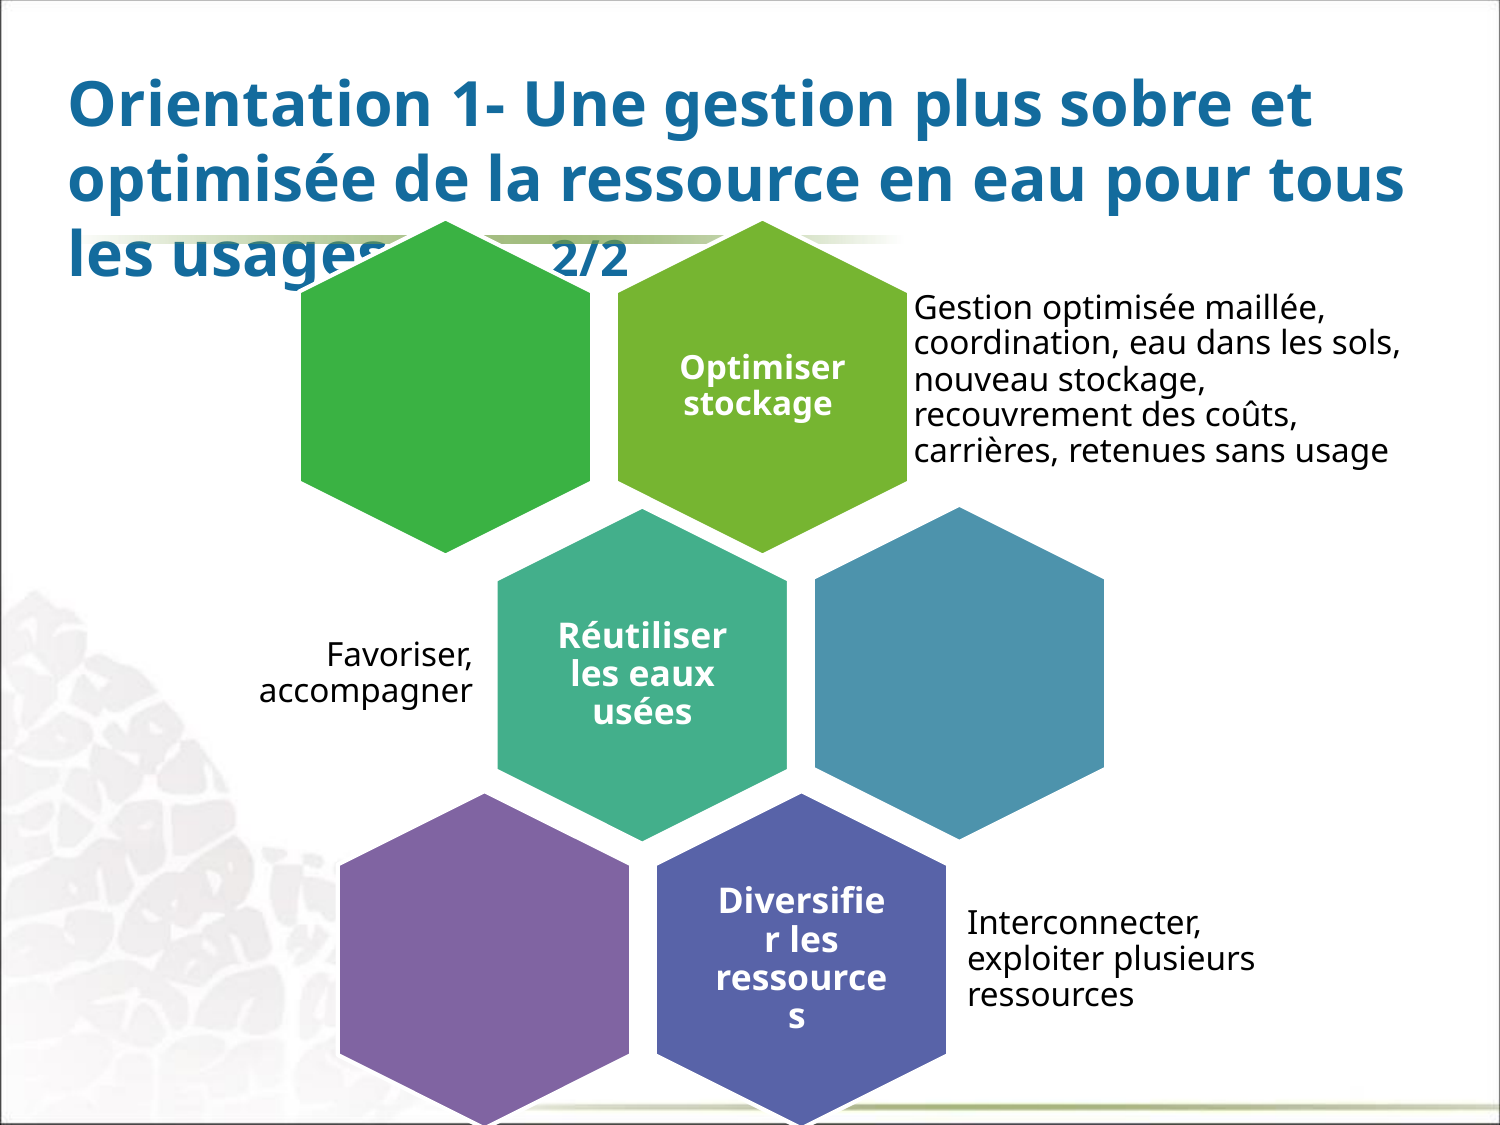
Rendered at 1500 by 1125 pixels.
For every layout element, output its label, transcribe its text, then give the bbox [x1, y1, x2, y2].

text_box Orientation 1- Une gestion plus sobre et optimisée de la ressource en eau pour tous les usages 2/2 [53, 56, 1459, 218]
picture [0, 0, 1500, 1125]
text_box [0, 218, 1459, 1125]
